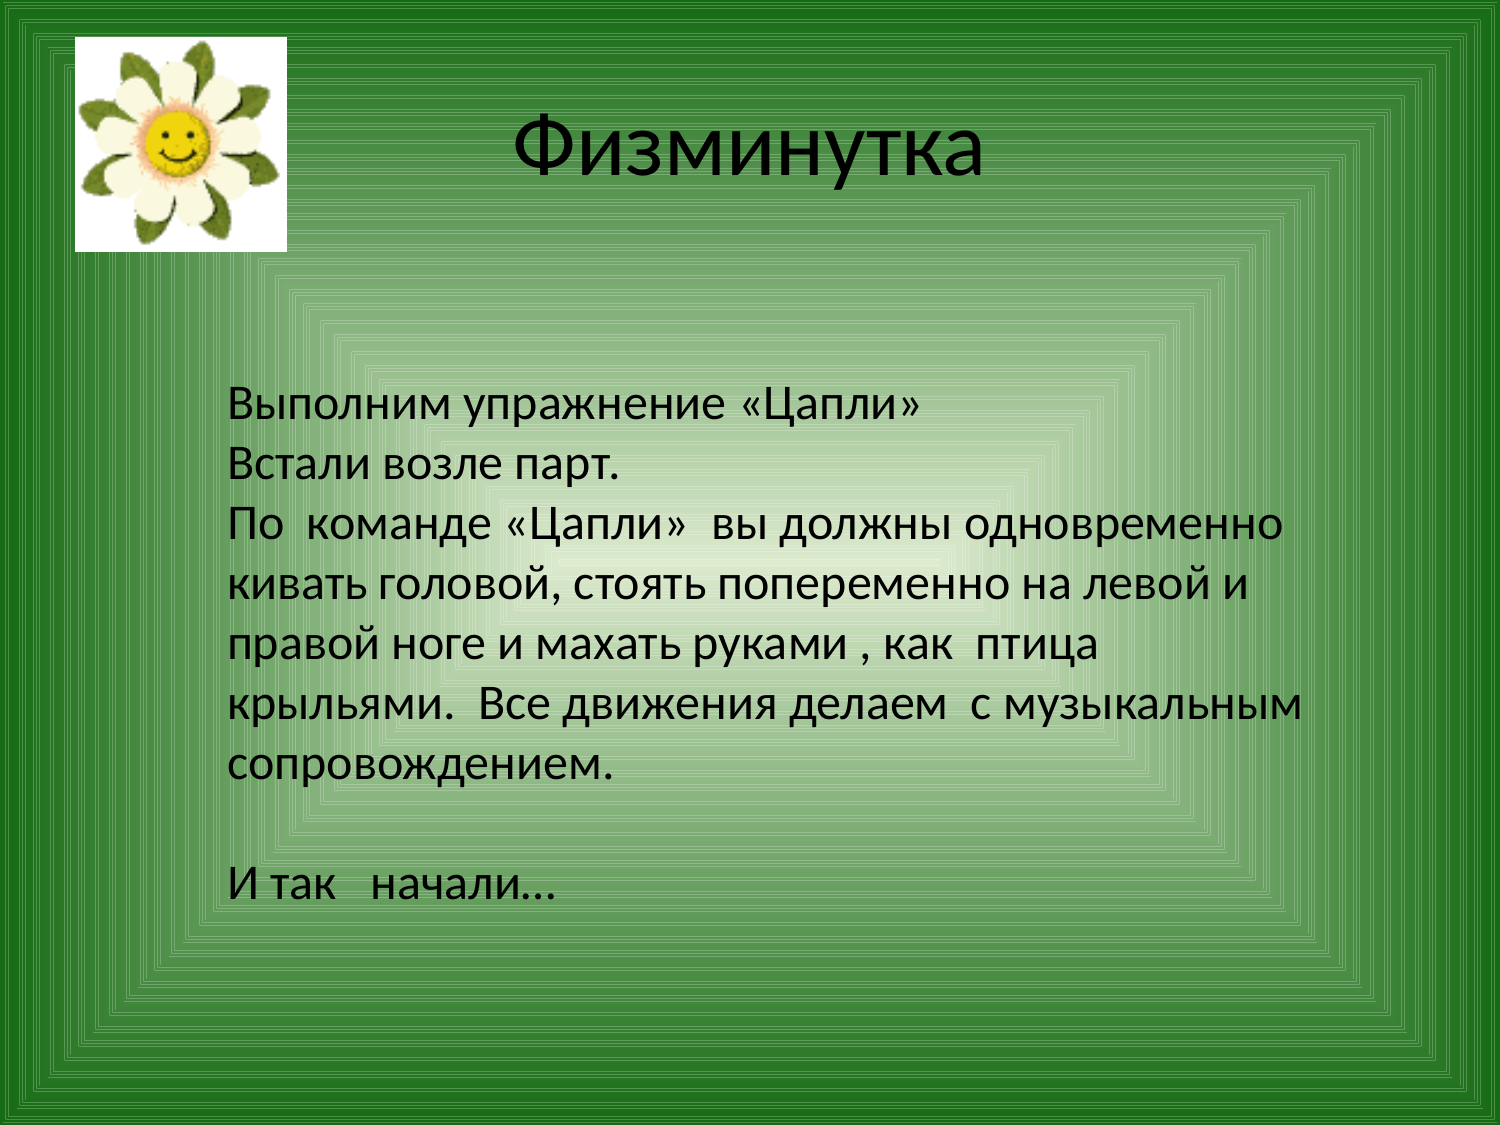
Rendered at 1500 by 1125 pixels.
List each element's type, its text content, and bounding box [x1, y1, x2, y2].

picture [74, 37, 288, 253]
title Физминутка [292, 45, 1425, 233]
text_box Выполним упражнение «Цапли» Встали возле парт. По команде «Цапли» вы должны одновременно кивать головой, стоять попеременно на левой и правой ноге и махать руками , как птица крыльями. Все движения делаем с музыкальным сопровождением. И так начали… [212, 362, 1338, 918]
